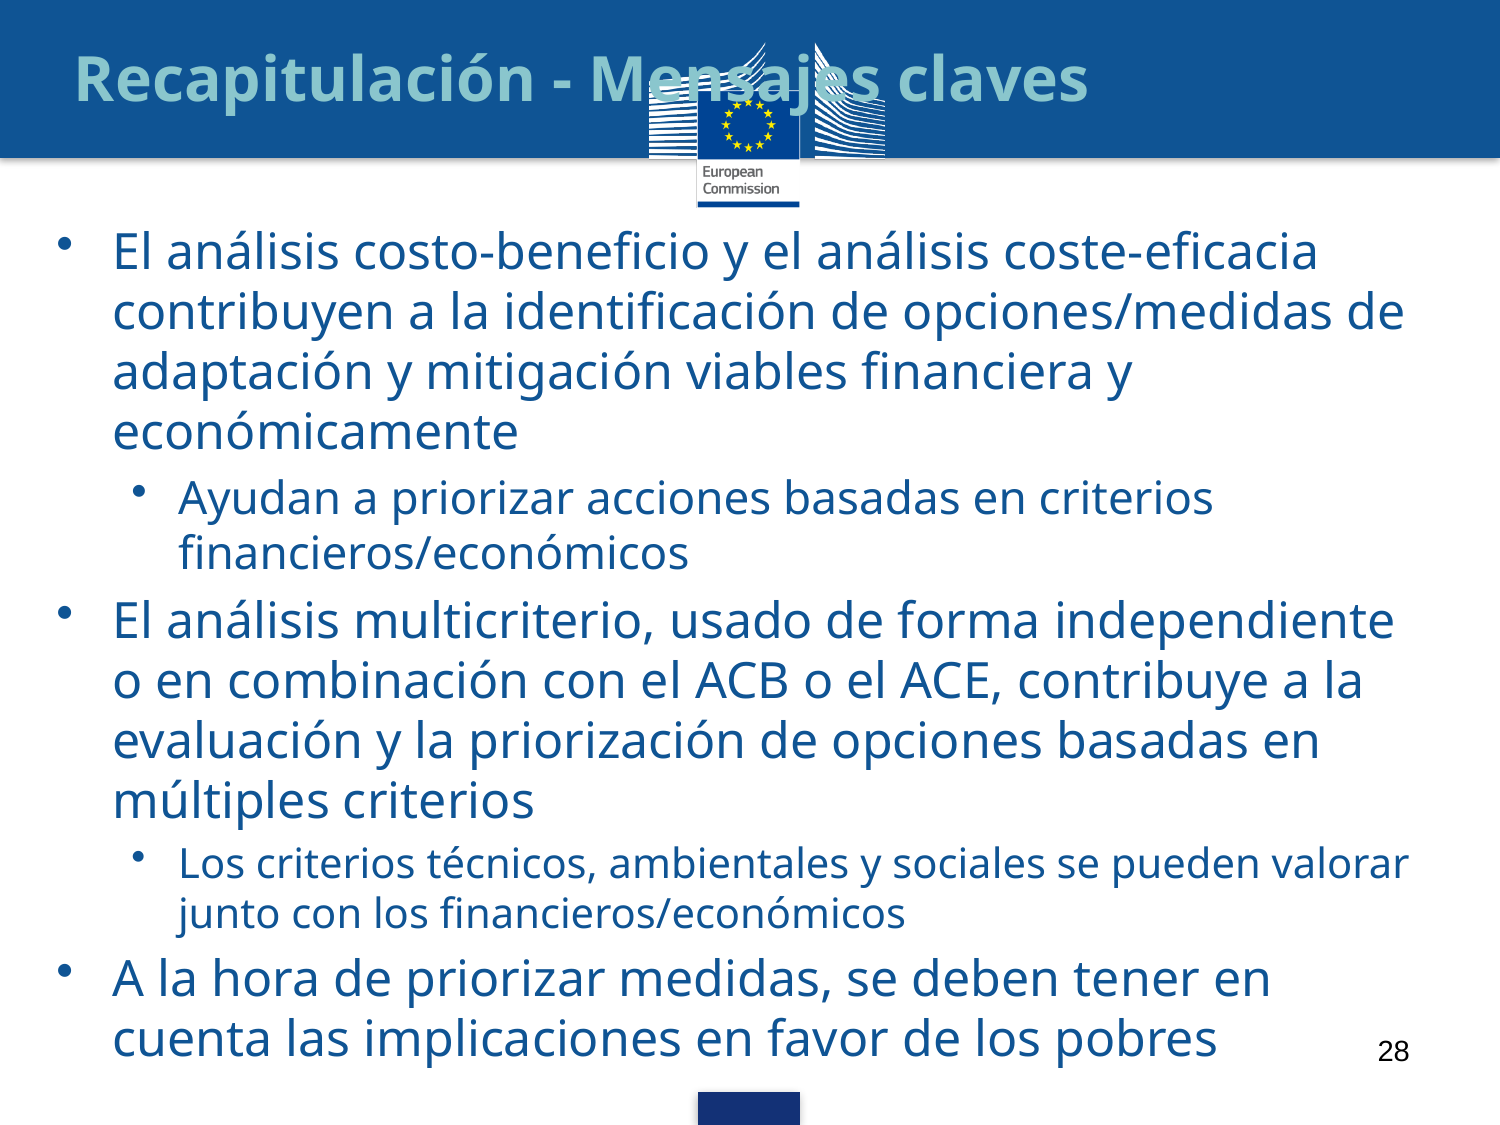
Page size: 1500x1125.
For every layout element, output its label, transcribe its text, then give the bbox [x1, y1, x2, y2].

slide_number 28 [1074, 1024, 1426, 1103]
picture [649, 154, 885, 208]
list El análisis costo-beneficio y el análisis coste-eficacia contribuyen a la identificación de opciones/medidas de adaptación y mitigación viables financiera y económicamente Ayudan a priorizar acciones basadas en criterios financieros/económicos El análisis multicriterio, usado de forma independiente o en combinación con el ACB o el ACE, contribuye a la evaluación y la priorización de opciones basadas en múltiples criterios Los criterios técnicos, ambientales y sociales se pueden valorar junto con los financieros/económicos A la hora de priorizar medidas, se deben tener en cuenta las implicaciones en favor de los pobres [41, 212, 1442, 1000]
title Recapitulación - Mensajes claves [0, 0, 1350, 154]
